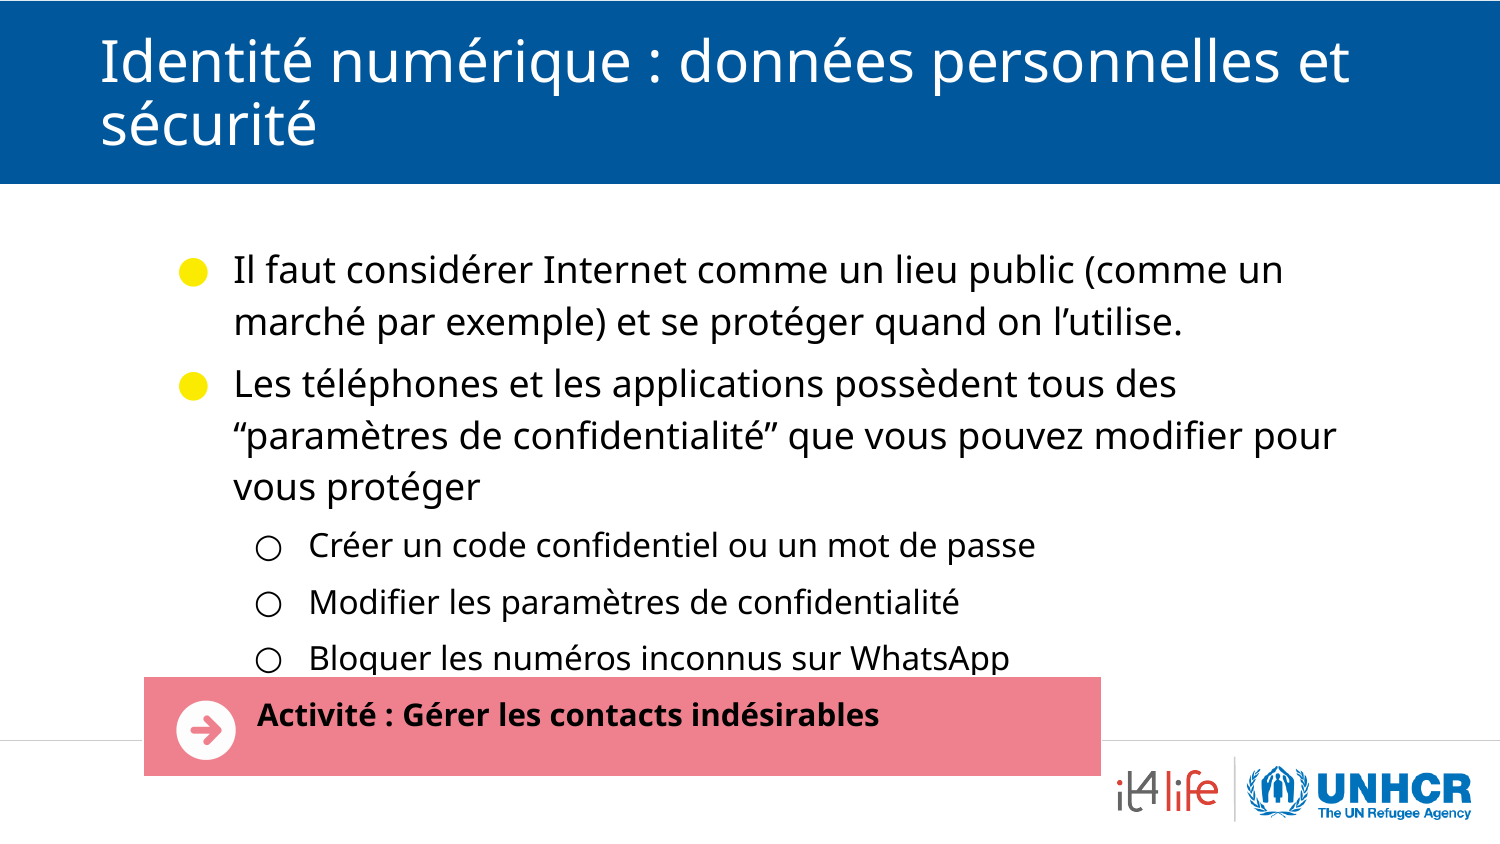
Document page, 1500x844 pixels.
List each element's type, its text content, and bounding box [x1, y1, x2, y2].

text_box Il faut considérer Internet comme un lieu public (comme un marché par exemple) et se protéger quand on l’utilise. Les téléphones et les applications possèdent tous des “paramètres de confidentialité” que vous pouvez modifier pour vous protéger Créer un code confidentiel ou un mot de passe Modifier les paramètres de confidentialité Bloquer les numéros inconnus sur WhatsApp [143, 224, 1370, 693]
title Identité numérique : données personnelles et sécurité [100, 33, 1439, 158]
text_box [0, 0, 1500, 184]
picture [0, 184, 1500, 844]
table_header Activité : Gérer les contacts indésirables [144, 677, 1101, 776]
